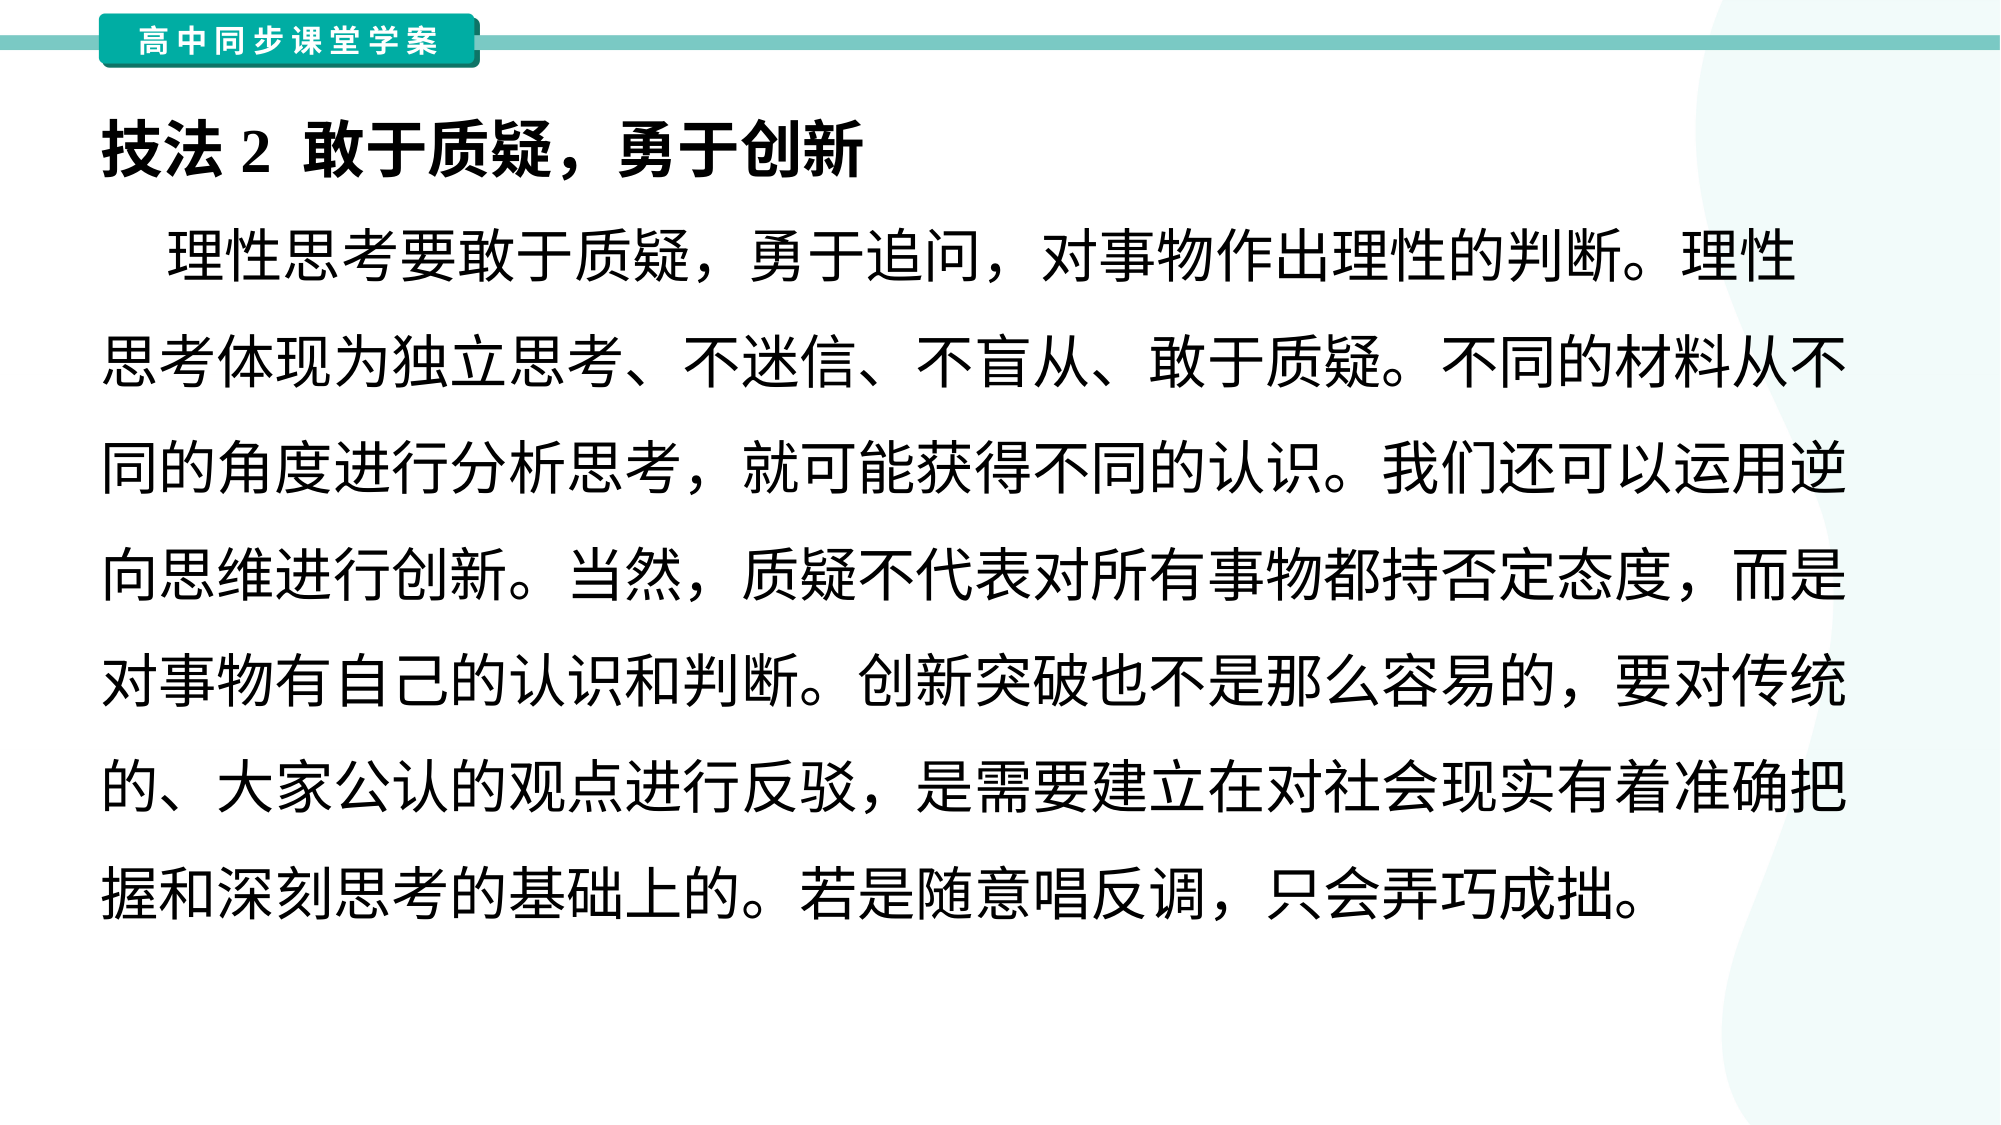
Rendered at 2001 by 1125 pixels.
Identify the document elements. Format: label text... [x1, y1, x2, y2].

picture [0, 0, 2000, 1125]
text_box 理性思考要敢于质疑，勇于追问，对事物作出理性的判断。理性 思考体现为独立思考、不迷信、不盲从、敢于质疑。不同的材料从不 同的角度进行分析思考，就可能获得不同的认识。我们还可以运用逆 向思维进行创新。当然，质疑不代表对所有事物都持否定态度，而是 对事物有自己的认识和判断。创新突破也不是那么容易的，要对传统 的、大家公认的观点进行反驳，是需要建立在对社会现实有着准确把 握和深刻思考的基础上的。若是随意唱反调，只会弄巧成拙。 [100, 182, 1899, 927]
text_box 技法2 敢于质疑，勇于创新 [100, 76, 1899, 182]
